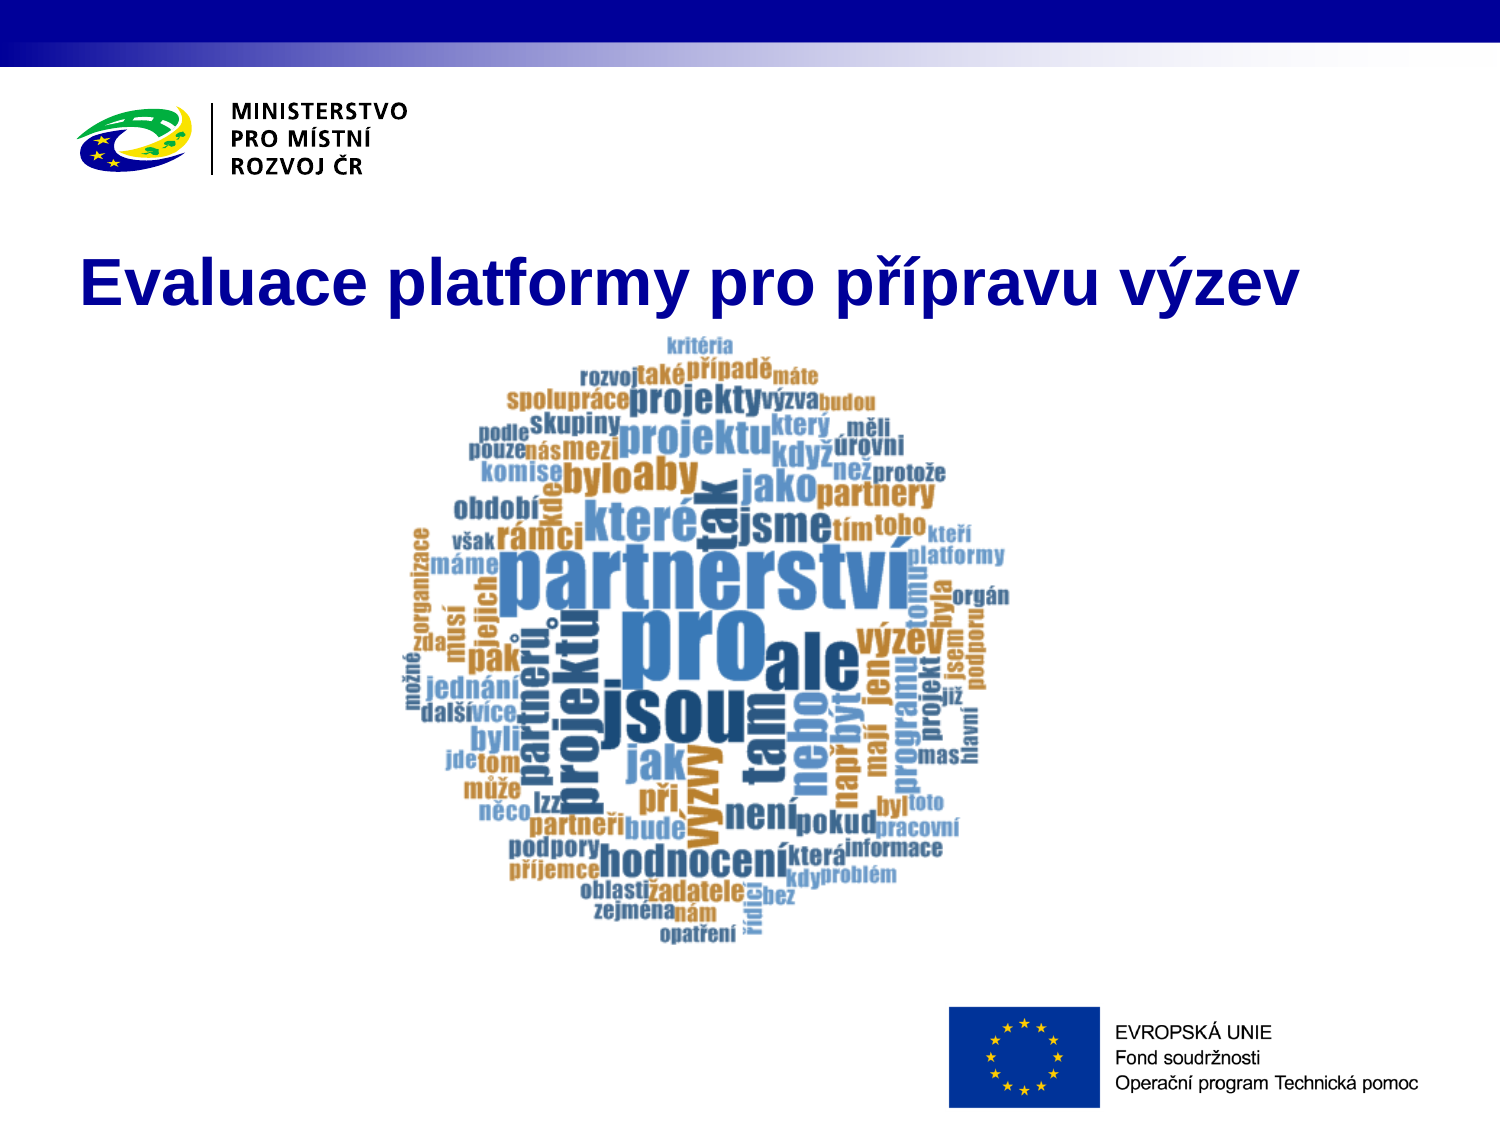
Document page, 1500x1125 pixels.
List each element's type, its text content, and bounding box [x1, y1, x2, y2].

title Evaluace platformy pro přípravu výzev [64, 231, 1425, 315]
picture [915, 973, 1452, 1125]
picture [123, 322, 1282, 959]
